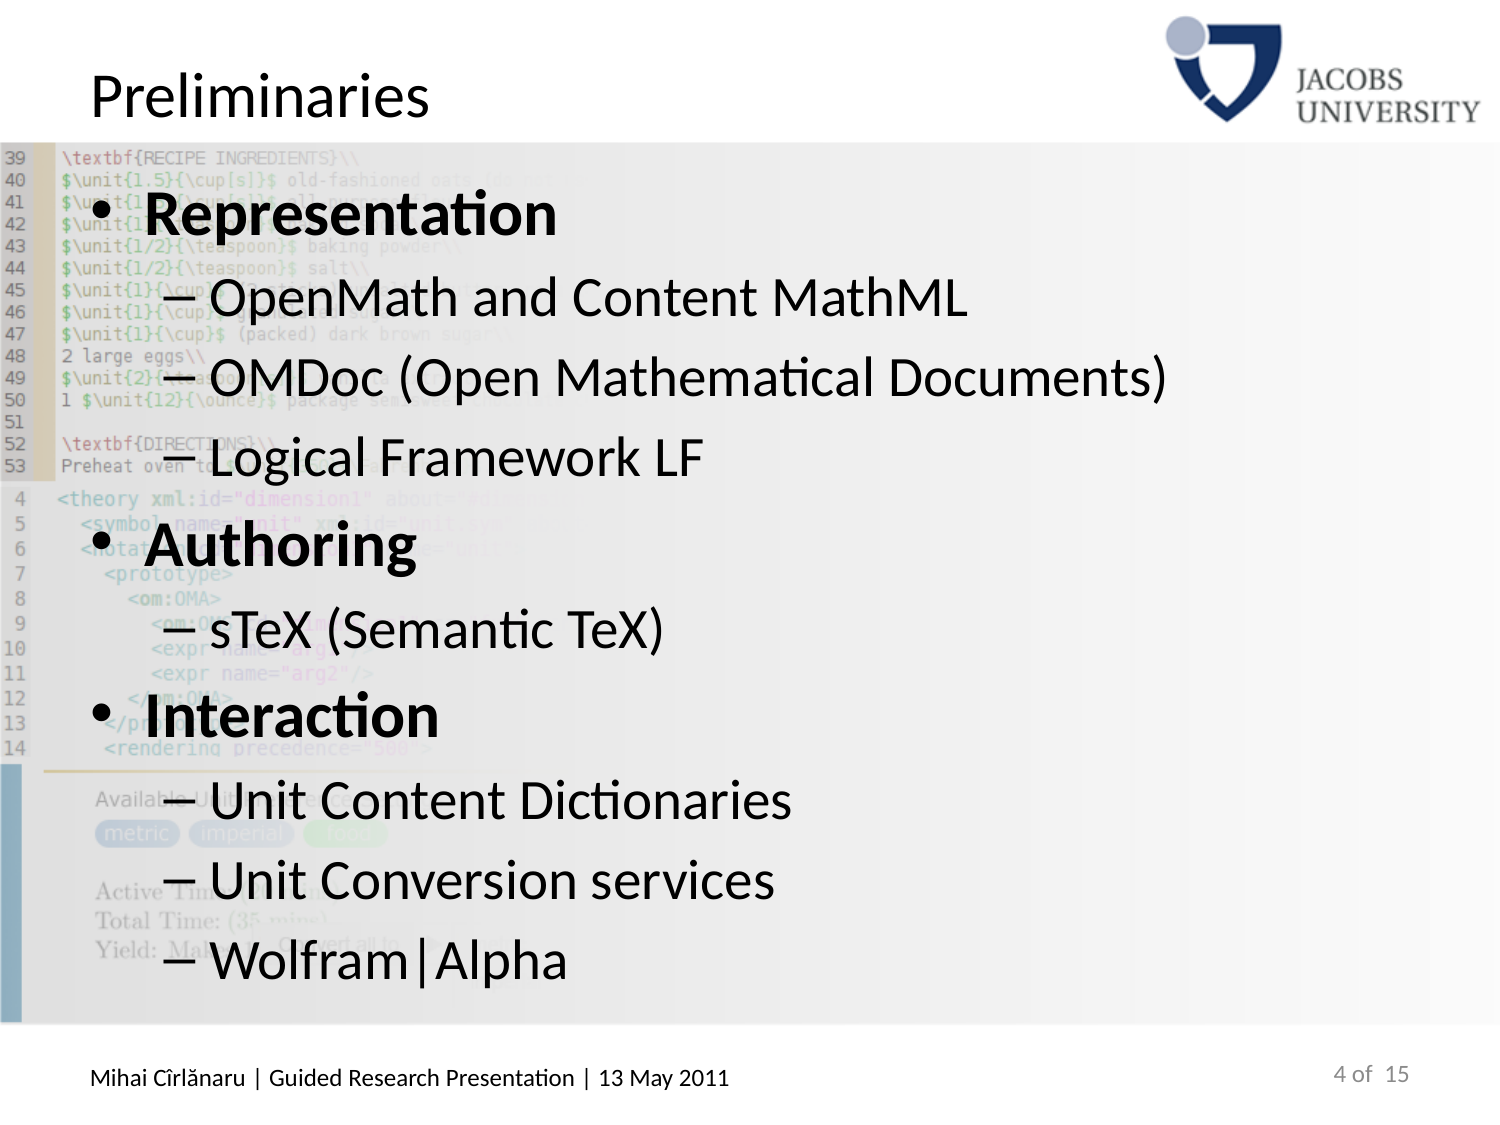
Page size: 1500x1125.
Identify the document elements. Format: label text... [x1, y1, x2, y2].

text_box Mihai Cîrlănaru | Guided Research Presentation | 13 May 2011 [74, 1054, 750, 1100]
slide_number 4 of 15 [1074, 1042, 1425, 1103]
picture [0, 0, 1500, 1125]
list Representation OpenMath and Content MathML OMDoc (Open Mathematical Documents) Logical Framework LF Authoring sTeX (Semantic TeX) Interaction Unit Content Dictionaries Unit Conversion services Wolfram|Alpha [75, 162, 1425, 1005]
text_box Preliminaries [74, 45, 1425, 138]
